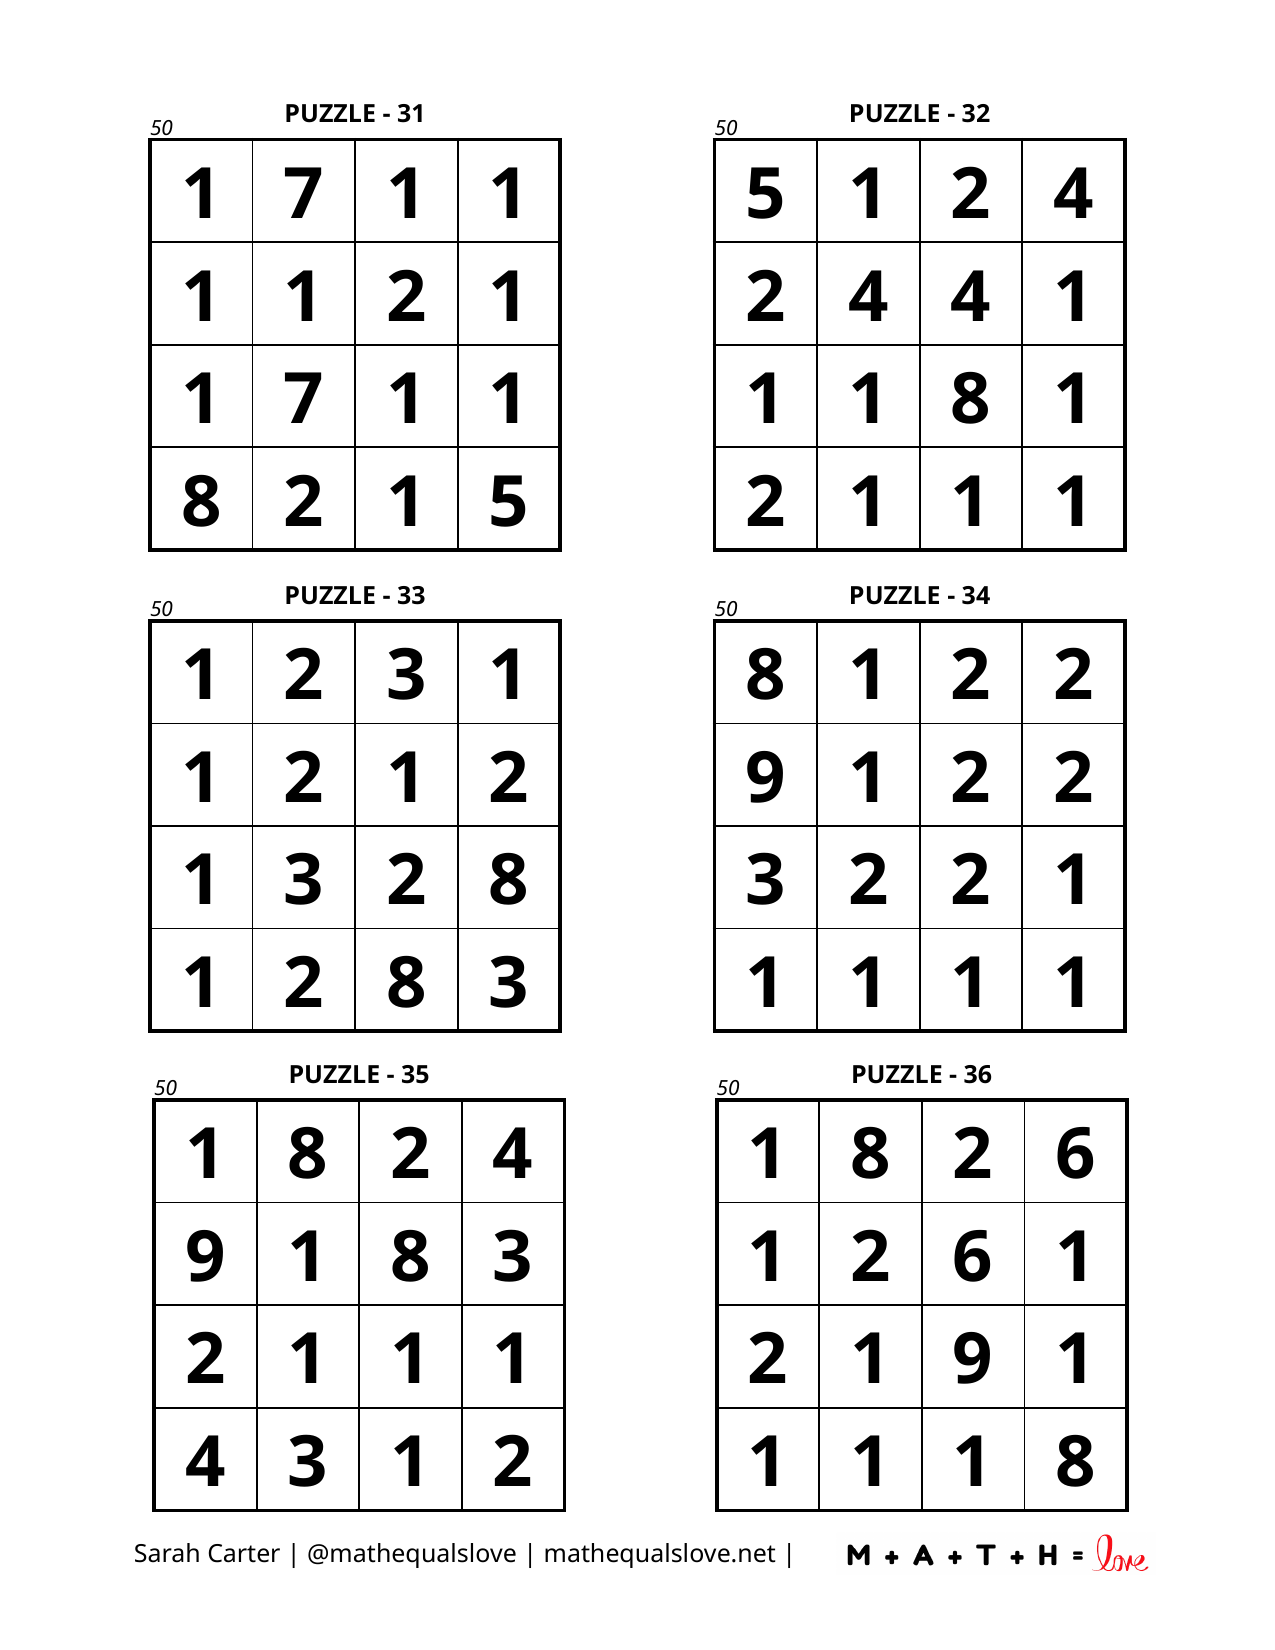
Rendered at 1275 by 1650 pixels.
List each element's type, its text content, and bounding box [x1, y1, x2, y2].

table_cell 1 [818, 929, 919, 1029]
table_cell 2 [921, 724, 1021, 825]
table_cell 8 [152, 448, 252, 548]
table_header 2 [1023, 623, 1123, 723]
text_box PUZZLE - 36 [716, 1058, 1128, 1089]
table_cell 1 [152, 724, 252, 825]
text_box PUZZLE - 33 [149, 579, 561, 610]
table_cell 1 [719, 1409, 818, 1509]
table_cell 1 [818, 724, 919, 825]
table_cell 2 [253, 929, 354, 1029]
table_cell 1 [459, 243, 558, 344]
text_box 50 [149, 595, 359, 621]
table_cell 1 [818, 448, 919, 548]
table_header 2 [921, 623, 1021, 723]
text_box 50 [149, 114, 359, 140]
table_cell 2 [820, 1203, 921, 1304]
table_cell 1 [716, 929, 816, 1029]
table_cell 8 [360, 1203, 461, 1304]
table_cell 2 [463, 1409, 563, 1509]
table_cell 1 [356, 346, 457, 446]
table_cell 9 [716, 724, 816, 825]
text_box 50 [714, 595, 923, 621]
table_header 1 [156, 1102, 256, 1202]
table_header 1 [719, 1102, 818, 1202]
table_cell 1 [258, 1306, 358, 1407]
table_cell 1 [463, 1306, 563, 1407]
table_cell 8 [1025, 1409, 1125, 1509]
text_box PUZZLE - 31 [149, 97, 561, 128]
table_header 1 [818, 141, 919, 241]
table_cell 1 [820, 1306, 921, 1407]
table_cell 2 [459, 724, 558, 825]
table_header 4 [1023, 141, 1123, 241]
table_cell 2 [716, 243, 816, 344]
table_header 1 [356, 141, 457, 241]
table_cell 6 [923, 1203, 1024, 1304]
table_header 6 [1025, 1102, 1125, 1202]
table_cell 3 [258, 1409, 358, 1509]
table_header 2 [923, 1102, 1024, 1202]
table_cell 1 [1023, 827, 1123, 928]
table_header 8 [258, 1102, 358, 1202]
table_header 1 [152, 141, 252, 241]
table_cell 2 [253, 448, 354, 548]
text_box PUZZLE - 32 [714, 97, 1125, 128]
table_cell 1 [253, 243, 354, 344]
text_box Sarah Carter | @mathequalslove | mathequalslove.net | [119, 1529, 1199, 1575]
table_header 2 [253, 623, 354, 723]
table_cell 7 [253, 346, 354, 446]
table_header 5 [716, 141, 816, 241]
table_cell 1 [459, 346, 558, 446]
table_cell 1 [1023, 346, 1123, 446]
text_box 50 [154, 1074, 363, 1100]
table_cell 1 [921, 929, 1021, 1029]
table_cell 1 [921, 448, 1021, 548]
table_cell 1 [1025, 1306, 1125, 1407]
table_cell 1 [1023, 929, 1123, 1029]
table_cell 3 [253, 827, 354, 928]
table_cell 9 [923, 1306, 1024, 1407]
table_cell 1 [1025, 1203, 1125, 1304]
table_cell 1 [820, 1409, 921, 1509]
table_cell 1 [1023, 448, 1123, 548]
table_cell 3 [716, 827, 816, 928]
table_header 2 [360, 1102, 461, 1202]
table_cell 1 [1023, 243, 1123, 344]
table_cell 2 [719, 1306, 818, 1407]
text_box 50 [716, 1074, 925, 1100]
table_header 1 [152, 623, 252, 723]
table_cell 1 [356, 448, 457, 548]
picture [835, 1532, 1157, 1576]
table_cell 1 [360, 1409, 461, 1509]
table_cell 5 [459, 448, 558, 548]
table_header 8 [716, 623, 816, 723]
text_box 50 [714, 114, 923, 140]
text_box PUZZLE - 34 [714, 579, 1125, 610]
table_cell 1 [152, 827, 252, 928]
table_cell 1 [923, 1409, 1024, 1509]
table_header 7 [253, 141, 354, 241]
table_cell 1 [360, 1306, 461, 1407]
table_cell 2 [716, 448, 816, 548]
table_header 8 [820, 1102, 921, 1202]
table_cell 3 [459, 929, 558, 1029]
table_cell 2 [253, 724, 354, 825]
table_header 2 [921, 141, 1021, 241]
table_header 1 [818, 623, 919, 723]
table_cell 4 [818, 243, 919, 344]
table_cell 4 [921, 243, 1021, 344]
text_box PUZZLE - 35 [154, 1058, 565, 1089]
table_cell 1 [152, 929, 252, 1029]
table_header 4 [463, 1102, 563, 1202]
table_header 3 [356, 623, 457, 723]
table_cell 8 [459, 827, 558, 928]
table_cell 2 [818, 827, 919, 928]
table_cell 3 [463, 1203, 563, 1304]
table_header 1 [459, 623, 558, 723]
table_cell 2 [921, 827, 1021, 928]
table_cell 1 [719, 1203, 818, 1304]
table_cell 1 [258, 1203, 358, 1304]
table_cell 8 [921, 346, 1021, 446]
table_cell 1 [818, 346, 919, 446]
table_cell 2 [1023, 724, 1123, 825]
table_cell 2 [156, 1306, 256, 1407]
table_cell 4 [156, 1409, 256, 1509]
table_cell 1 [152, 346, 252, 446]
table_cell 2 [356, 827, 457, 928]
table_cell 8 [356, 929, 457, 1029]
table_cell 2 [356, 243, 457, 344]
table_cell 1 [152, 243, 252, 344]
table_header 1 [459, 141, 558, 241]
table_cell 1 [716, 346, 816, 446]
table_cell 9 [156, 1203, 256, 1304]
table_cell 1 [356, 724, 457, 825]
